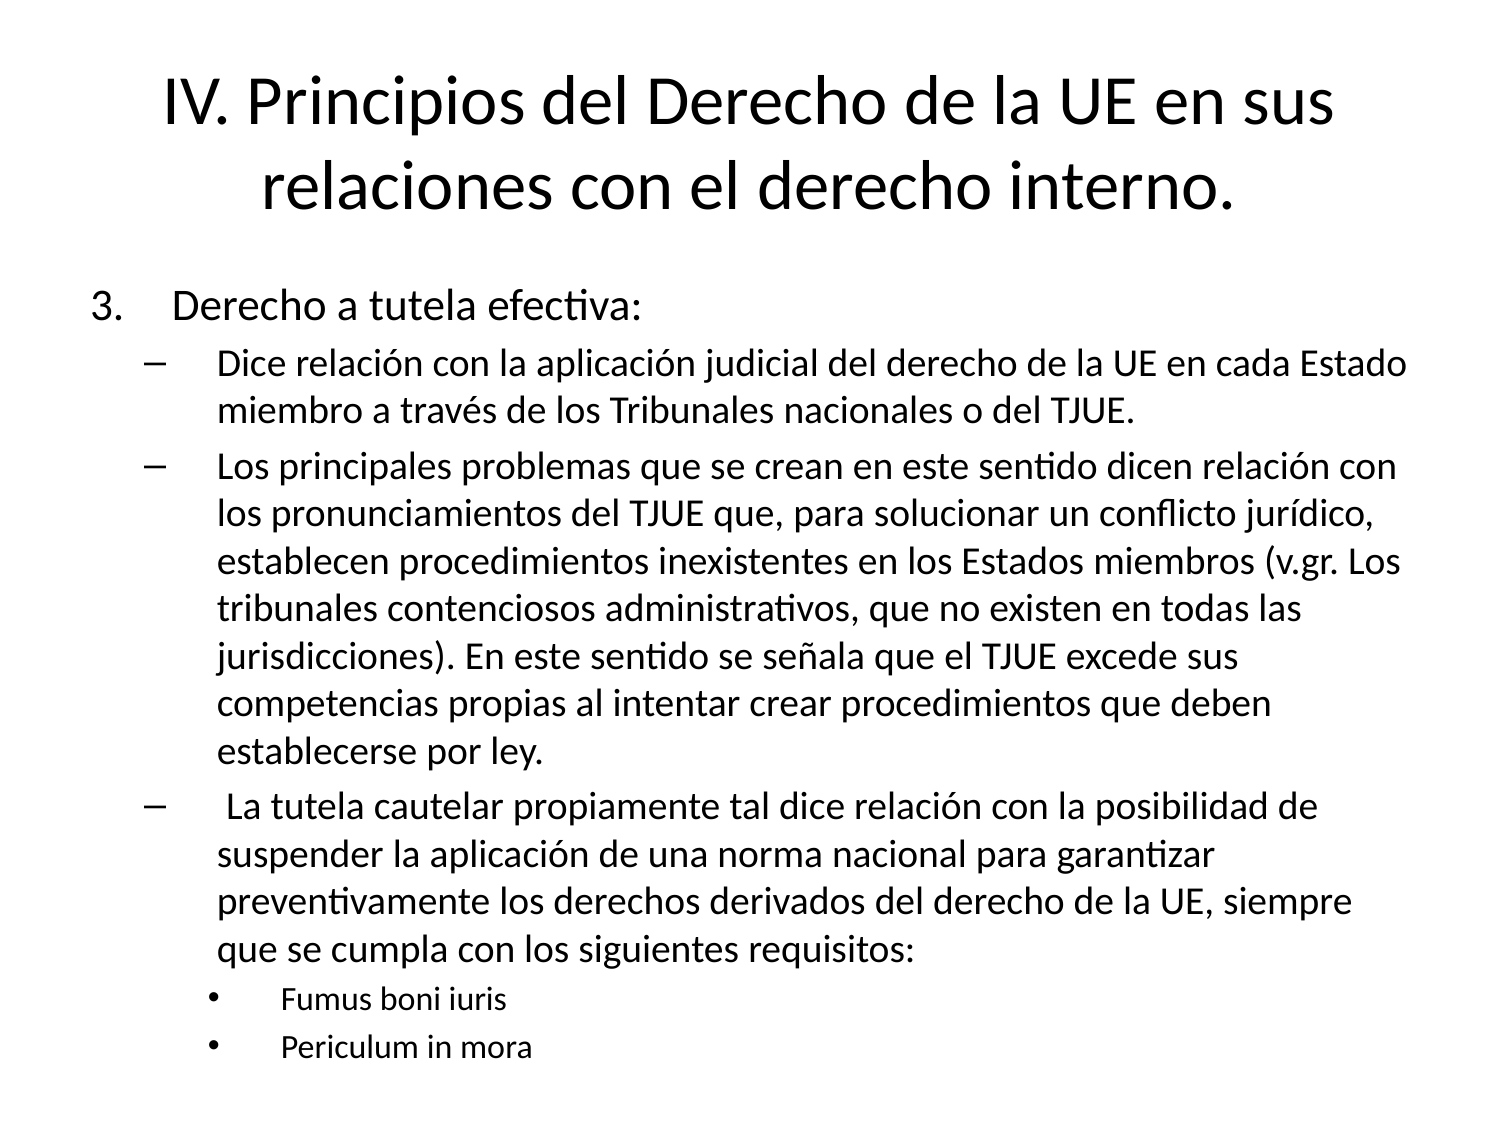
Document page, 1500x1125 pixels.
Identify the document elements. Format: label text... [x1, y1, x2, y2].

title IV. Principios del Derecho de la UE en sus relaciones con el derecho interno. [75, 45, 1425, 233]
list Derecho a tutela efectiva: Dice relación con la aplicación judicial del derecho de la UE en cada Estado miembro a través de los Tribunales nacionales o del TJUE. Los principales problemas que se crean en este sentido dicen relación con los pronunciamientos del TJUE que, para solucionar un conflicto jurídico, establecen procedimientos inexistentes en los Estados miembros (v.gr. Los tribunales contenciosos administrativos, que no existen en todas las jurisdicciones). En este sentido se señala que el TJUE excede sus competencias propias al intentar crear procedimientos que deben establecerse por ley. La tutela cautelar propiamente tal dice relación con la posibilidad de suspender la aplicación de una norma nacional para garantizar preventivamente los derechos derivados del derecho de la UE, siempre que se cumpla con los siguientes requisitos: Fumus boni iuris Periculum in mora [75, 267, 1425, 1083]
